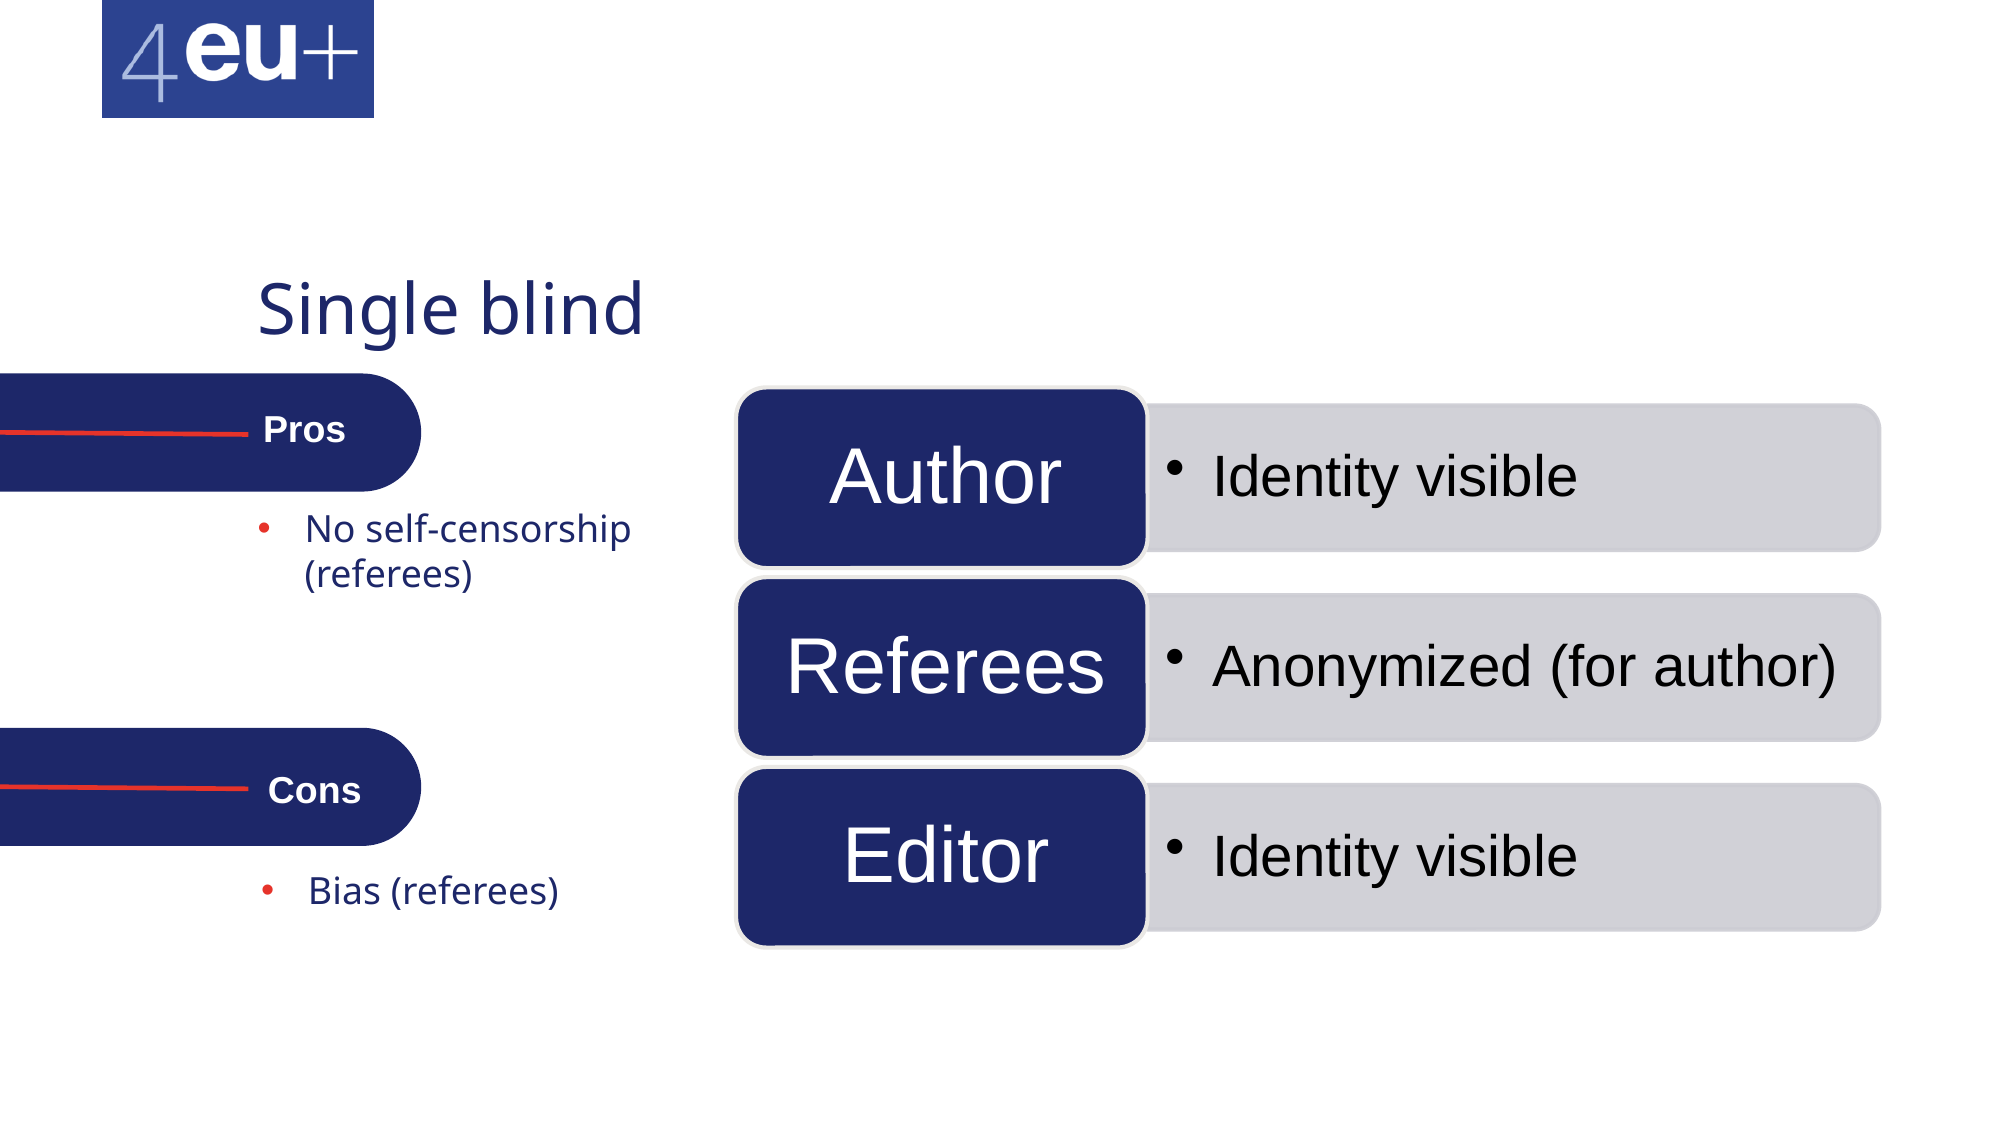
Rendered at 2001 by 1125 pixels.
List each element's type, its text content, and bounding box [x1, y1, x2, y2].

text_box [0, 725, 417, 849]
text_box Cons [253, 758, 730, 819]
text_box Bias (referees) [255, 867, 740, 992]
title Single blind [251, 162, 1900, 350]
list No self-censorship (referees) [251, 505, 730, 630]
picture [102, 0, 374, 118]
text_box [0, 371, 412, 431]
text_box [0, 442, 419, 494]
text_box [735, 386, 1880, 949]
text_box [0, 786, 249, 790]
text_box Pros [248, 397, 730, 457]
